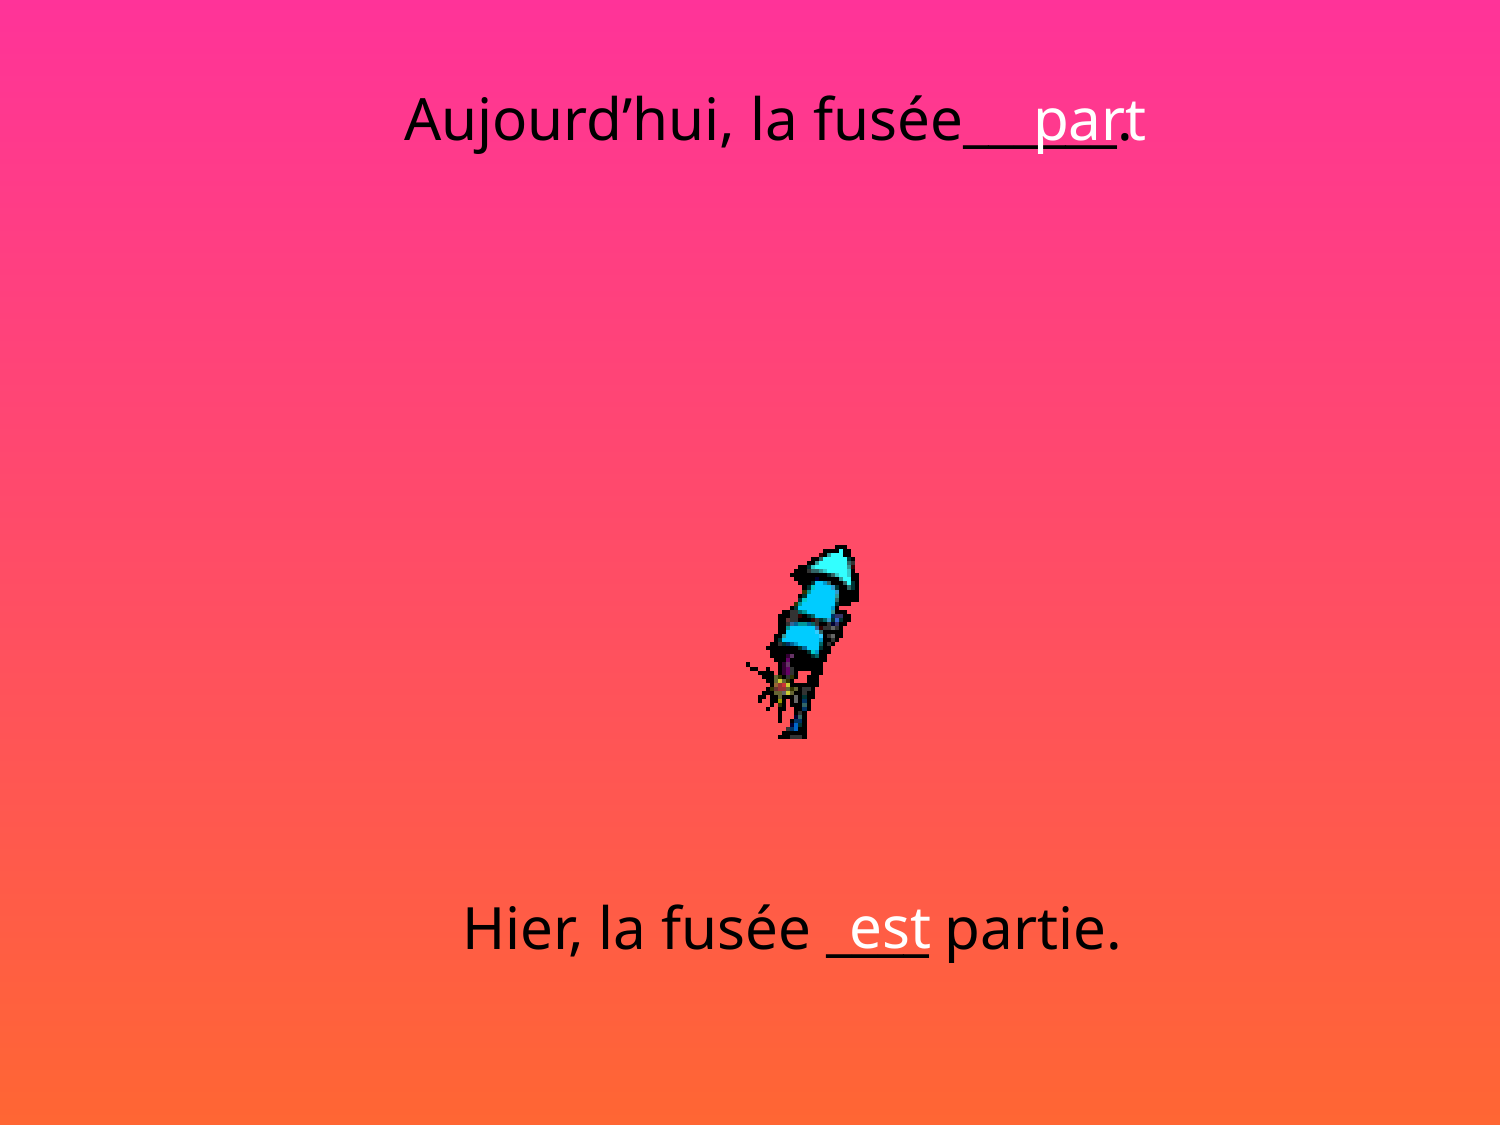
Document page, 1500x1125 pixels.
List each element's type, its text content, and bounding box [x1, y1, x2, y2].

text_box Hier, la fusée ____ partie. [117, 832, 1468, 1020]
text_box Aujourd’hui, la fusée______. [93, 23, 1444, 211]
text_box part [960, 58, 1219, 176]
picture [620, 351, 989, 744]
text_box est [796, 867, 985, 985]
